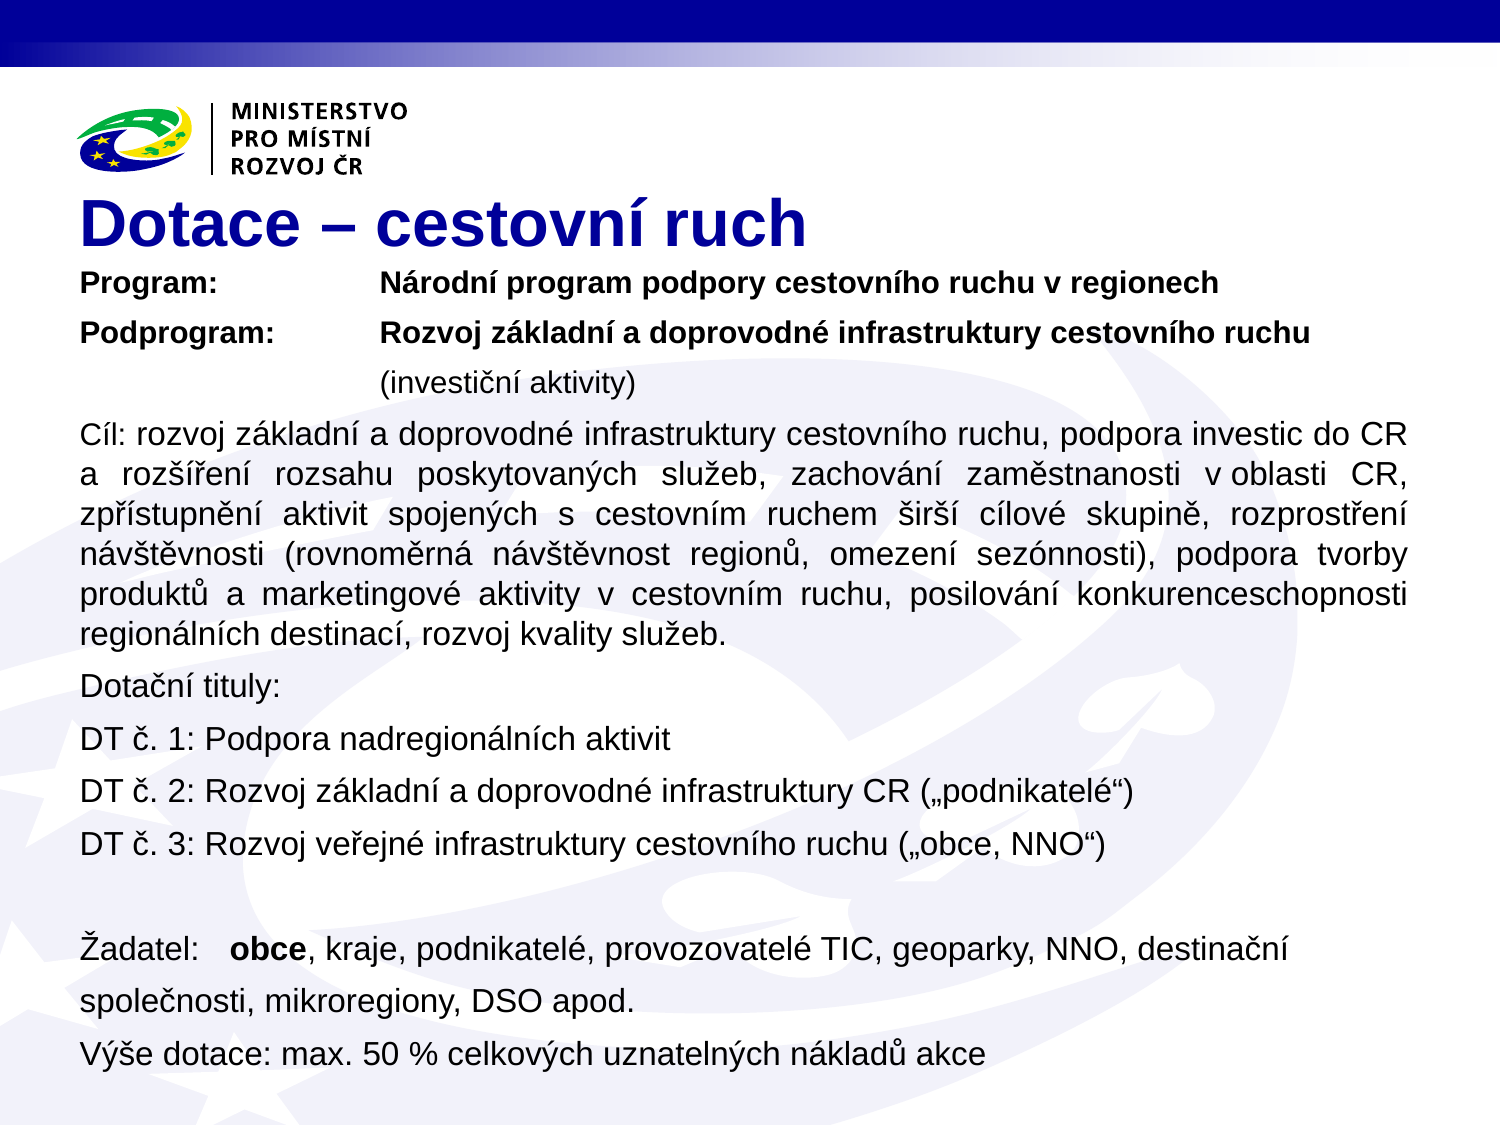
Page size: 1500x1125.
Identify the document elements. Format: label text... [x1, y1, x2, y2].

title Dotace – cestovní ruch [64, 172, 1425, 256]
list Program: Národní program podpory cestovního ruchu v regionech Podprogram: Rozvoj základní a doprovodné infrastruktury cestovního ruchu (investiční aktivity) Cíl: rozvoj základní a doprovodné infrastruktury cestovního ruchu, podpora investic do CR a rozšíření rozsahu poskytovaných služeb, zachování zaměstnanosti v oblasti CR, zpřístupnění aktivit spojených s cestovním ruchem širší cílové skupině, rozprostření návštěvnosti (rovnoměrná návštěvnost regionů, omezení sezónnosti), podpora tvorby produktů a marketingové aktivity v cestovním ruchu, posilování konkurenceschopnosti regionálních destinací, rozvoj kvality služeb. Dotační tituly: DT č. 1: Podpora nadregionálních aktivit DT č. 2: Rozvoj základní a doprovodné infrastruktury CR („podnikatelé“) DT č. 3: Rozvoj veřejné infrastruktury cestovního ruchu („obce, NNO“) Žadatel: obce, kraje, podnikatelé, provozovatelé TIC, geoparky, NNO, destinační společnosti, mikroregiony, DSO apod. Výše dotace: max. 50 % celkových uznatelných nákladů akce [64, 256, 1425, 1083]
